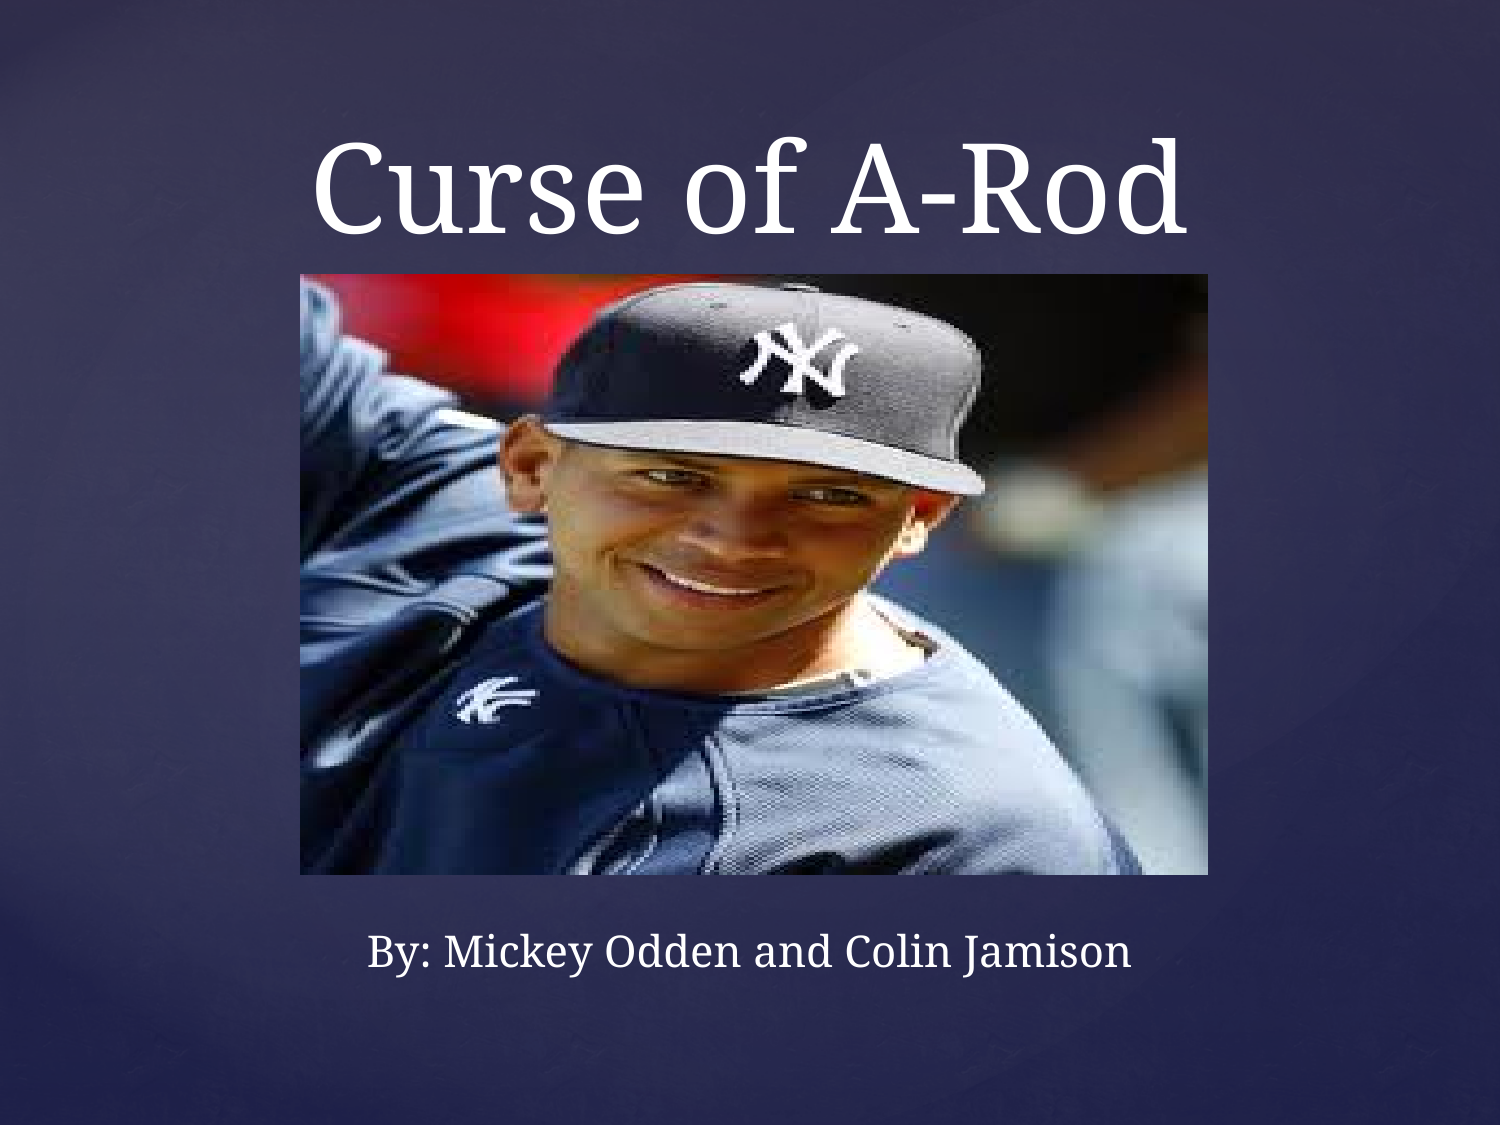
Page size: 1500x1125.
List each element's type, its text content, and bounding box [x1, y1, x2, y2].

subtitle By: Mickey Odden and Colin Jamison [225, 900, 1275, 1000]
picture [299, 274, 1209, 876]
title Curse of A-Rod [112, 62, 1388, 266]
